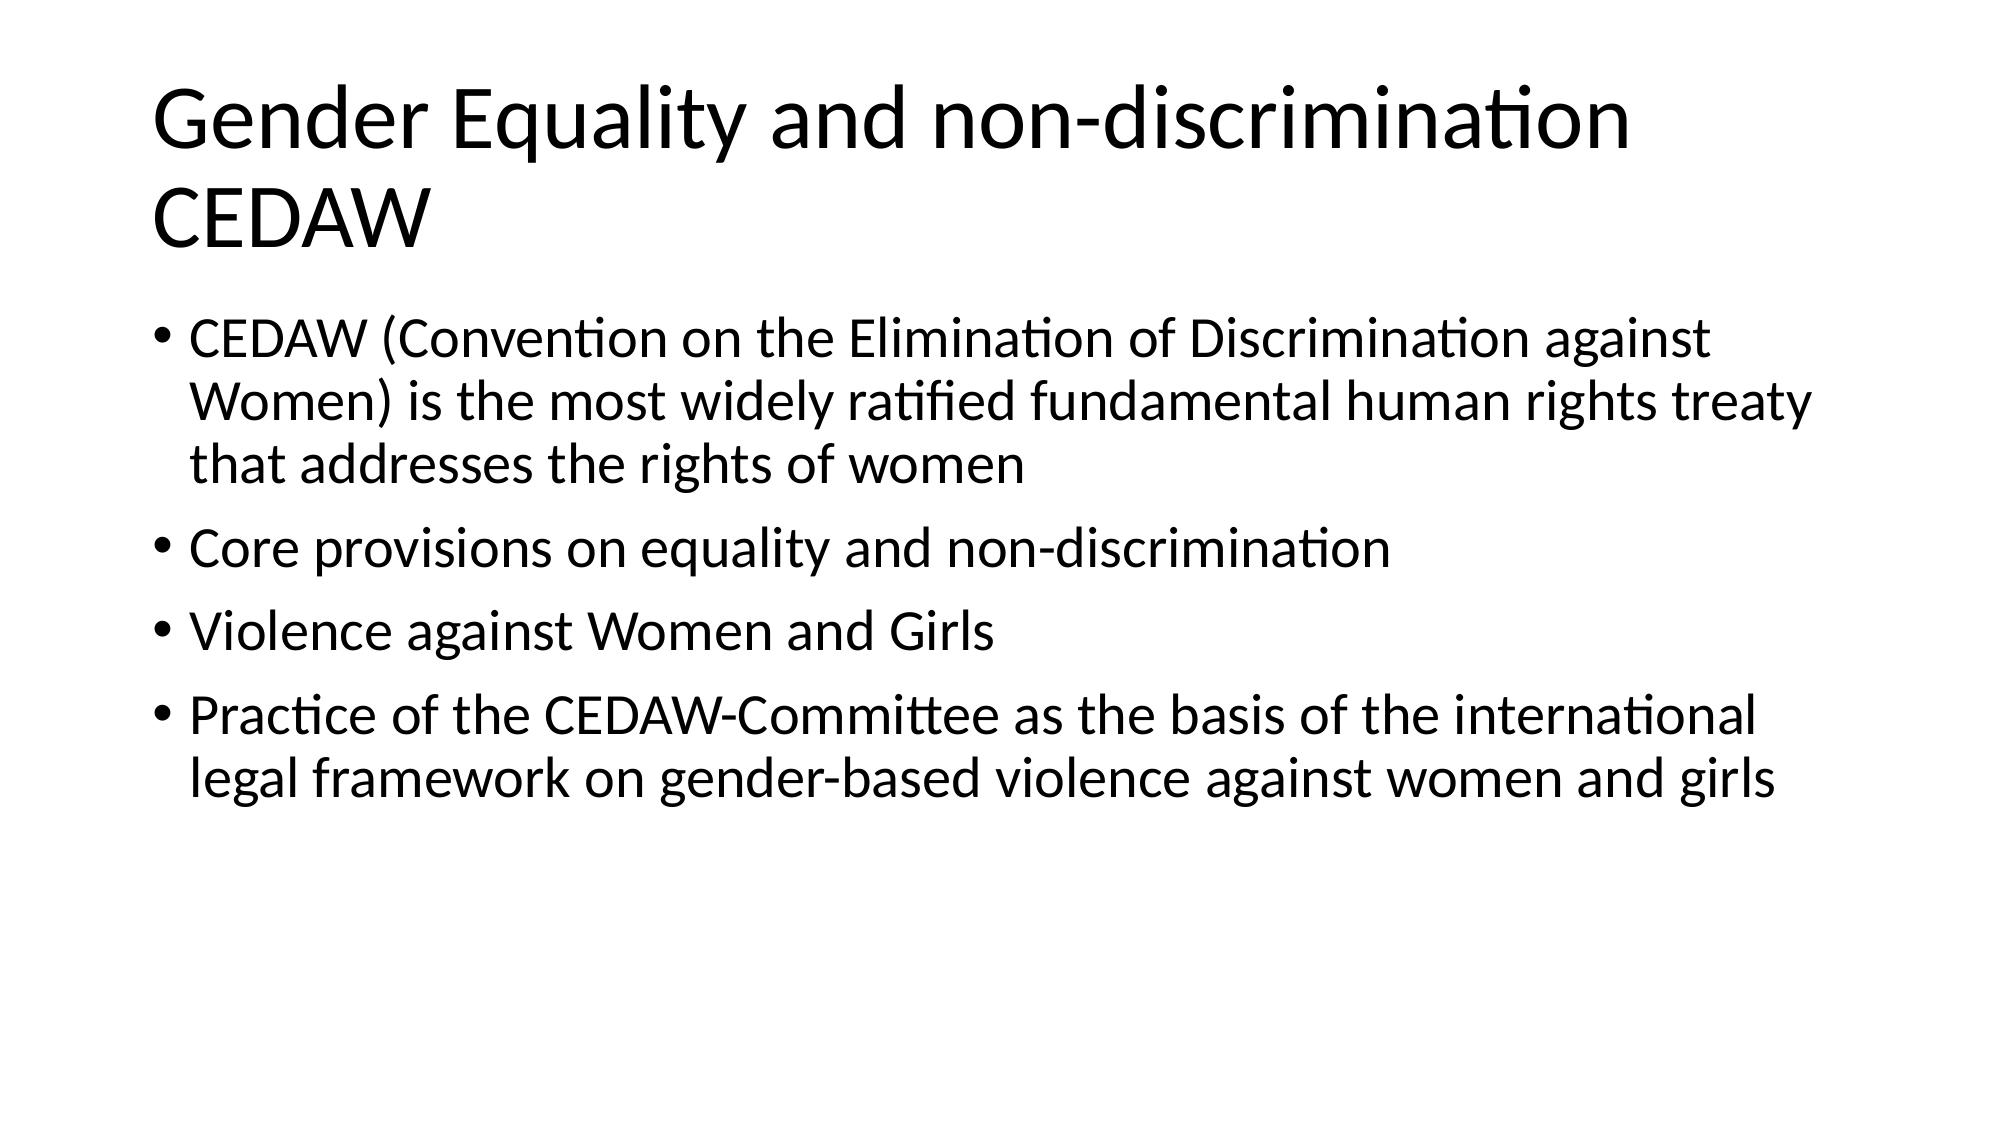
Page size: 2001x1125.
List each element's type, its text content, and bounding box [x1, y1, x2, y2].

title Gender Equality and non-discrimination CEDAW [137, 59, 1863, 278]
list CEDAW (Convention on the Elimination of Discrimination against Women) is the most widely ratified fundamental human rights treaty that addresses the rights of women Core provisions on equality and non-discrimination Violence against Women and Girls Practice of the CEDAW-Committee as the basis of the international legal framework on gender-based violence against women and girls [137, 299, 1863, 1014]
